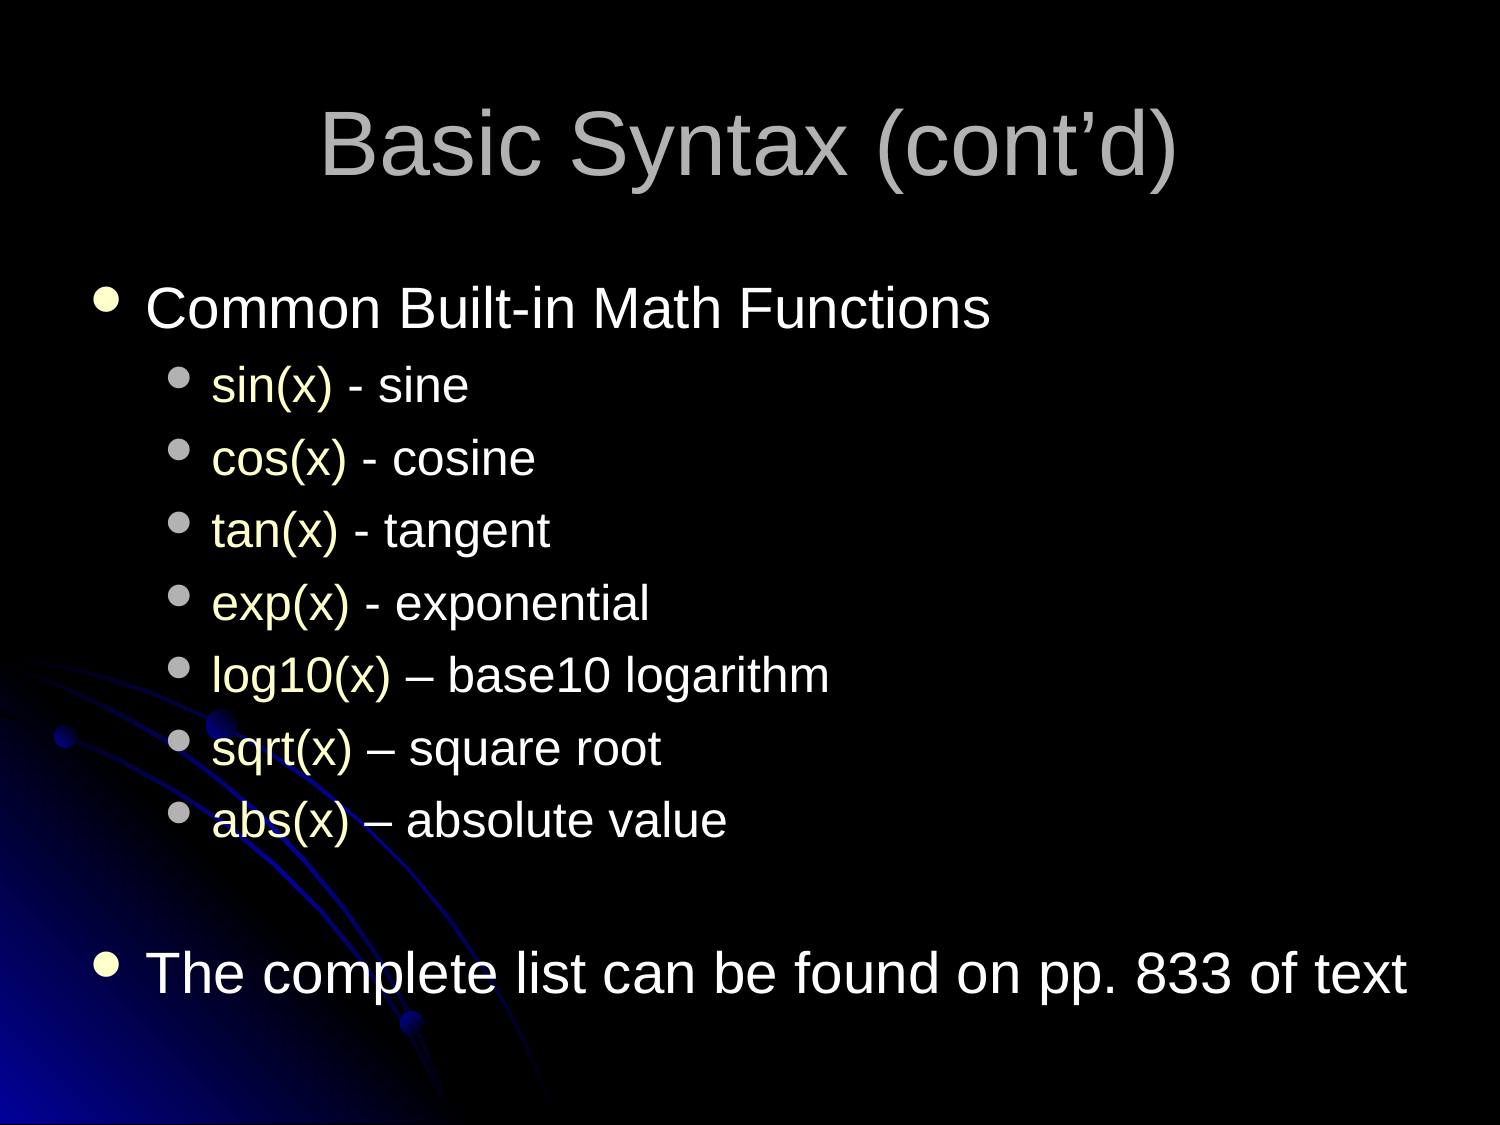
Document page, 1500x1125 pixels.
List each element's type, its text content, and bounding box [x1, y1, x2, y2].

title Basic Syntax (cont’d) [74, 45, 1426, 233]
list Common Built-in Math Functions sin(x) - sine cos(x) - cosine tan(x) - tangent exp(x) - exponential log10(x) – base10 logarithm sqrt(x) – square root abs(x) – absolute value The complete list can be found on pp. 833 of text [74, 262, 1500, 1125]
